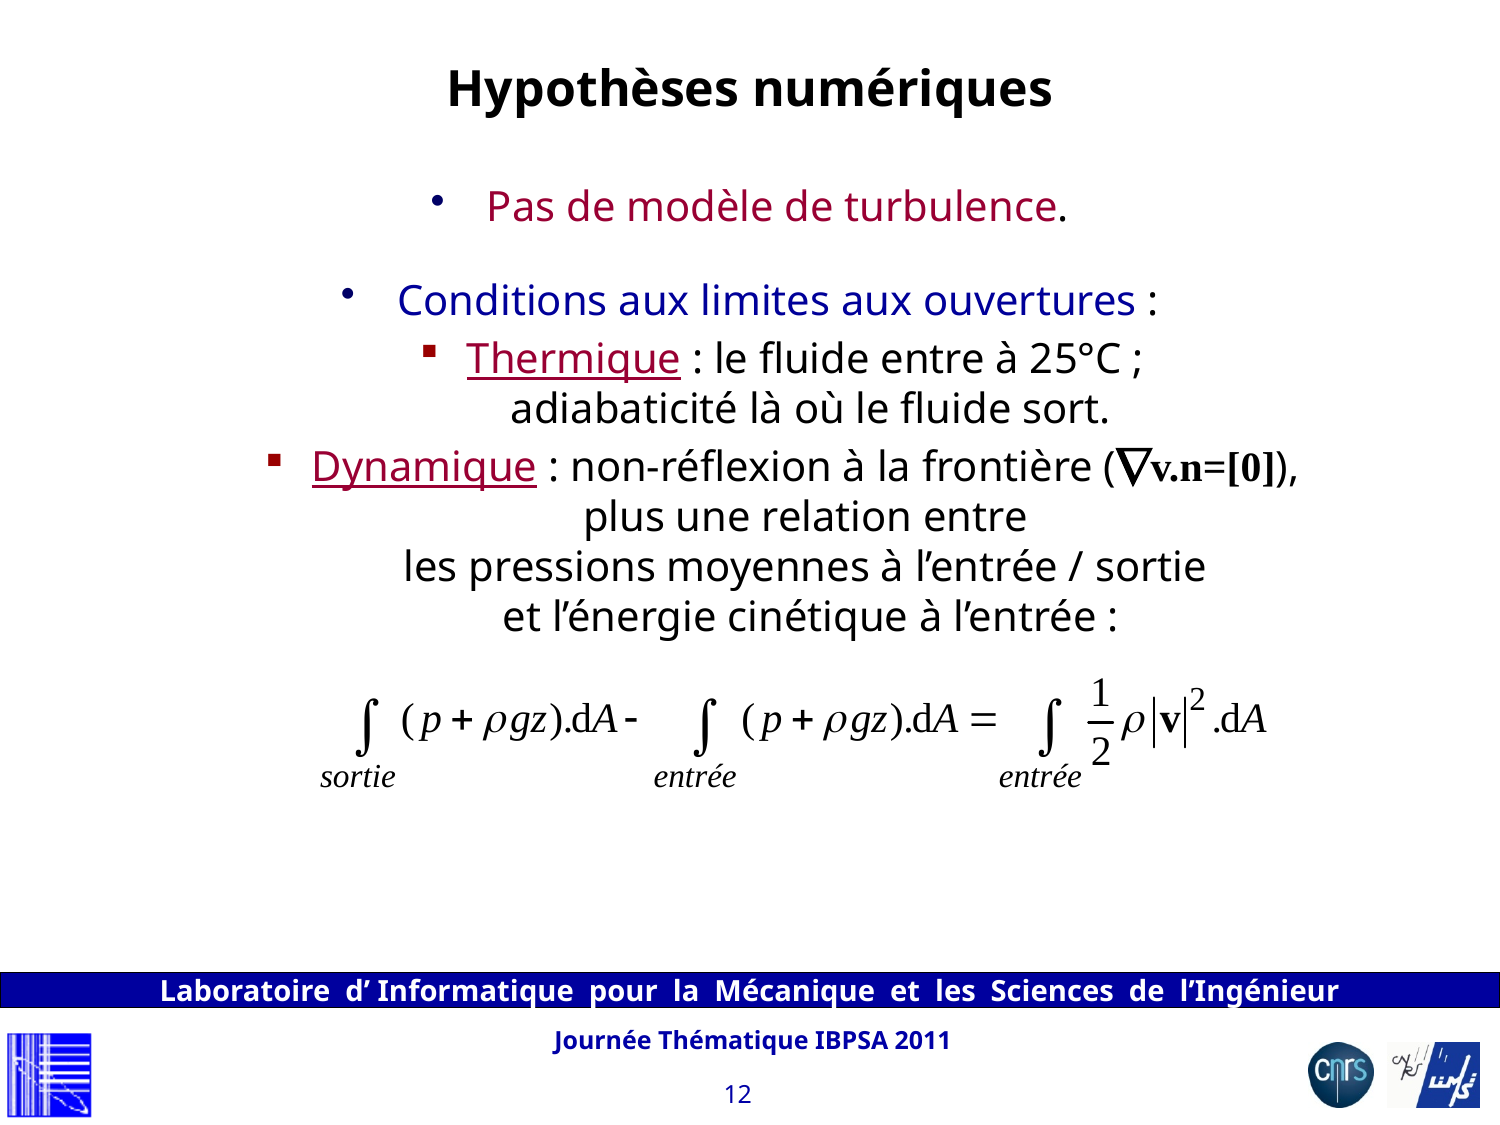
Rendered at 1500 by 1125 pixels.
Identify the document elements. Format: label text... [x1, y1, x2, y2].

picture [1308, 1042, 1374, 1108]
picture [1387, 1042, 1480, 1108]
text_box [315, 669, 1270, 794]
picture [6, 1032, 93, 1119]
list Pas de modèle de turbulence. Conditions aux limites aux ouvertures : Thermique : le fluide entre à 25°C ; adiabaticité là où le fluide sort. Dynamique : non-réflexion à la frontière (v.n=[0]), plus une relation entre les pressions moyennes à l’entrée / sortie et l’énergie cinétique à l’entrée : [29, 172, 1471, 949]
slide_number 12 [562, 1065, 913, 1125]
title Hypothèses numériques [0, 1, 1500, 161]
footer Journée Thématique IBPSA 2011 [445, 1016, 1062, 1060]
